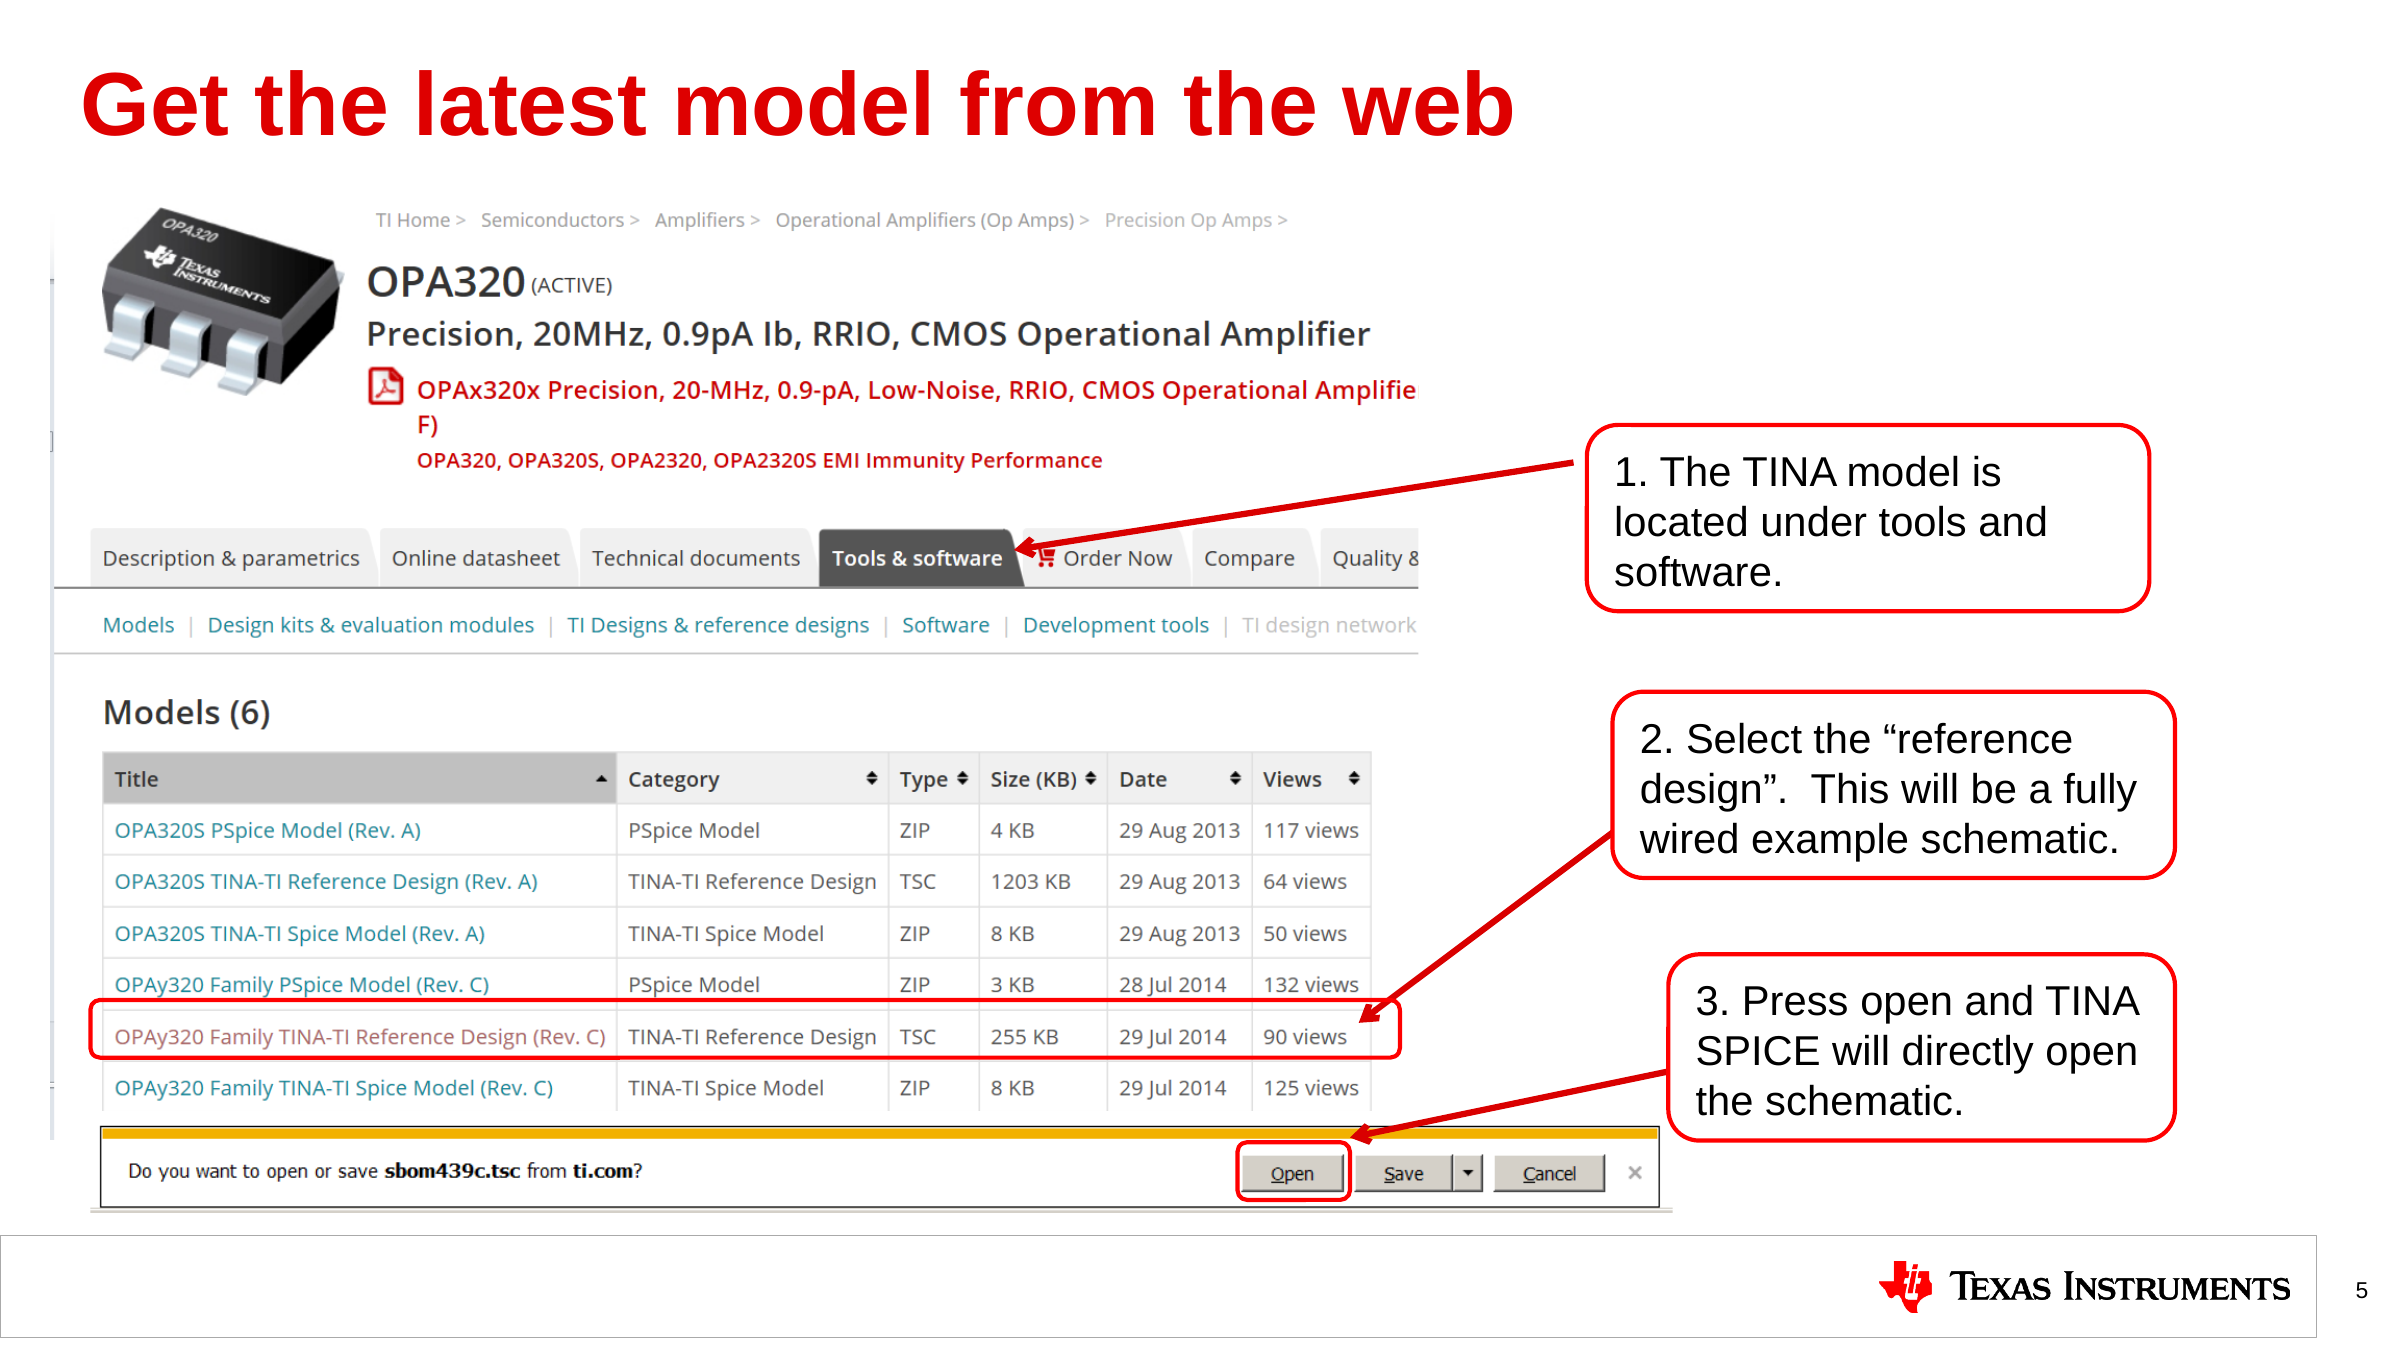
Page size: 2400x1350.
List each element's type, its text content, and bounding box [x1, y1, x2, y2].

text_box 2. Select the “reference design”. This will be a fully wired example schematic. [1624, 704, 2225, 869]
text_box [1738, 1132, 2169, 1143]
slide_number 5 [1828, 1265, 2389, 1307]
title Get the latest model from the web [60, 27, 2282, 189]
text_box [1610, 689, 2172, 785]
text_box 3. Press open and TINA SPICE will directly open the schematic. [1680, 966, 2175, 1132]
text_box [1678, 869, 2169, 881]
picture [1879, 1307, 2290, 1313]
text_box [1666, 952, 2171, 1056]
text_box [1013, 462, 1574, 551]
picture [49, 199, 1674, 1213]
picture [1879, 1261, 2290, 1265]
text_box 1. The TINA model is located under tools and software. [1599, 437, 2113, 603]
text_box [1358, 787, 1674, 1024]
text_box [1584, 422, 2152, 614]
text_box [1349, 1057, 1735, 1138]
